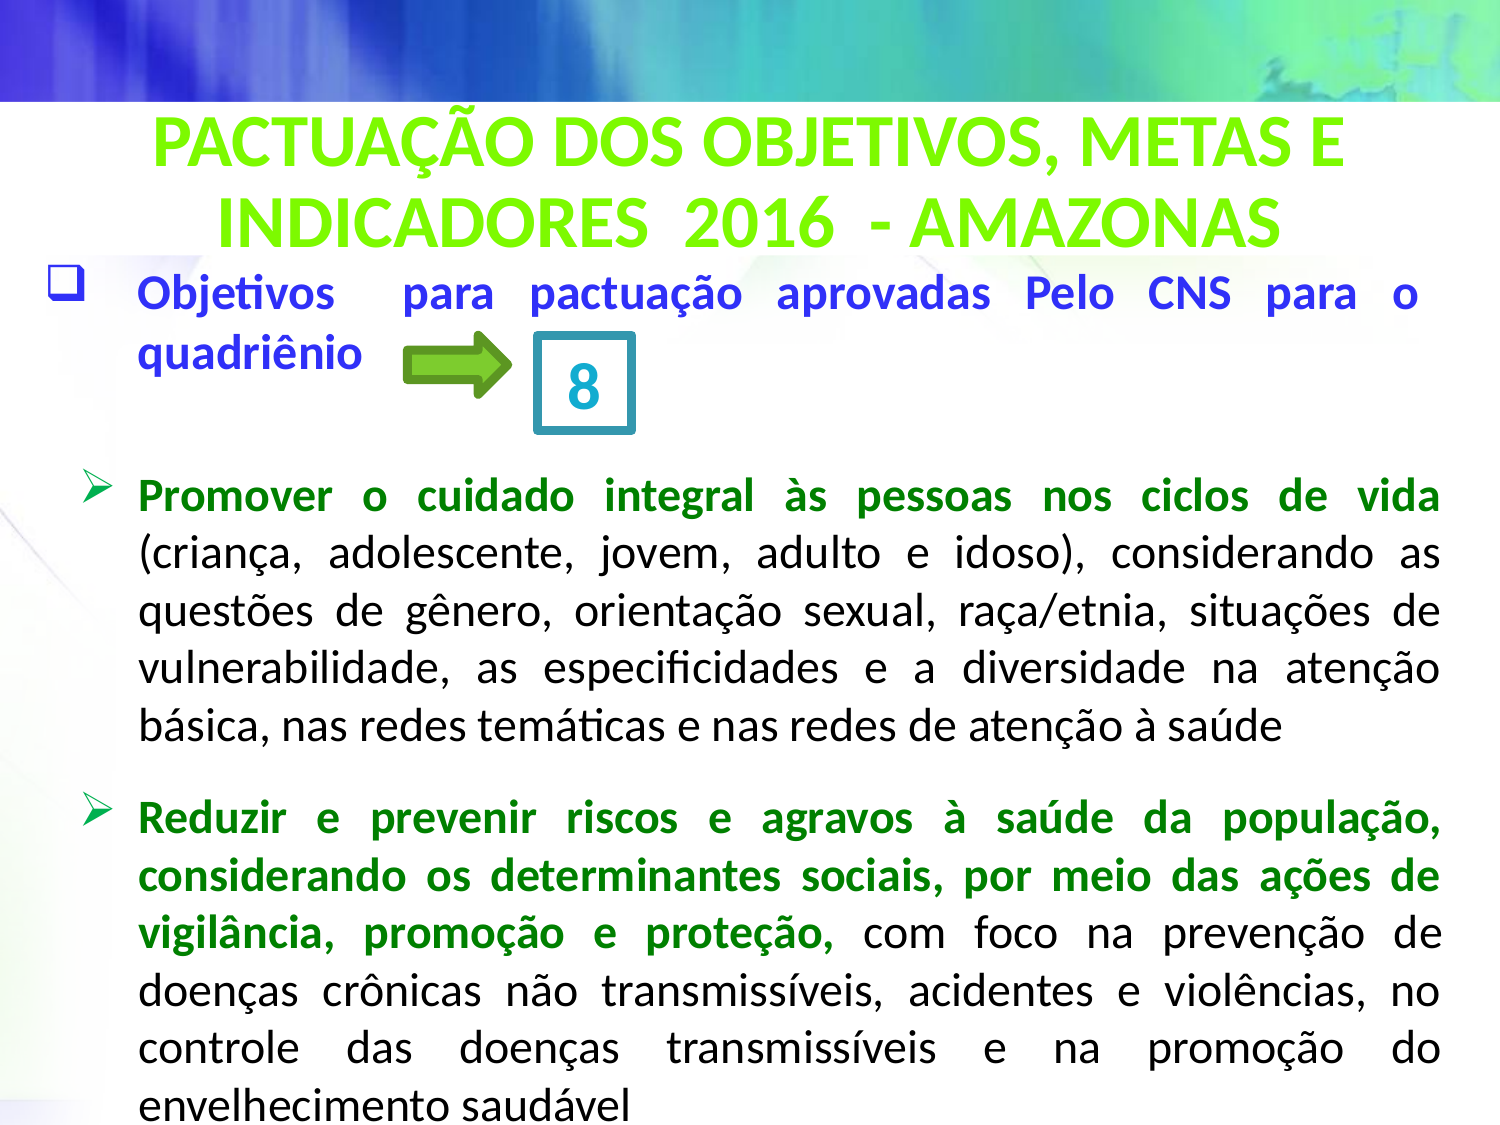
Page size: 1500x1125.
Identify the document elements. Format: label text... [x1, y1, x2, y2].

picture [0, 0, 1500, 101]
text_box 8 [533, 331, 636, 435]
text_box Promover o cuidado integral às pessoas nos ciclos de vida (criança, adolescente, jovem, adulto e idoso), considerando as questões de gênero, orientação sexual, raça/etnia, situações de vulnerabilidade, as especificidades e a diversidade na atenção básica, nas redes temáticas e nas redes de atenção à saúde Reduzir e prevenir riscos e agravos à saúde da população, considerando os determinantes sociais, por meio das ações de vigilância, promoção e proteção, com foco na prevenção de doenças crônicas não transmissíveis, acidentes e violências, no controle das doenças transmissíveis e na promoção do envelhecimento saudável [64, 456, 1459, 1125]
picture [0, 256, 1500, 1125]
text_box Objetivos para pactuação aprovadas Pelo CNS para o quadriênio [29, 251, 1436, 417]
title Pactuação dos Objetivos, Metas e Indicadores 2016 - amazonas [0, 101, 1500, 256]
text_box [402, 330, 513, 399]
